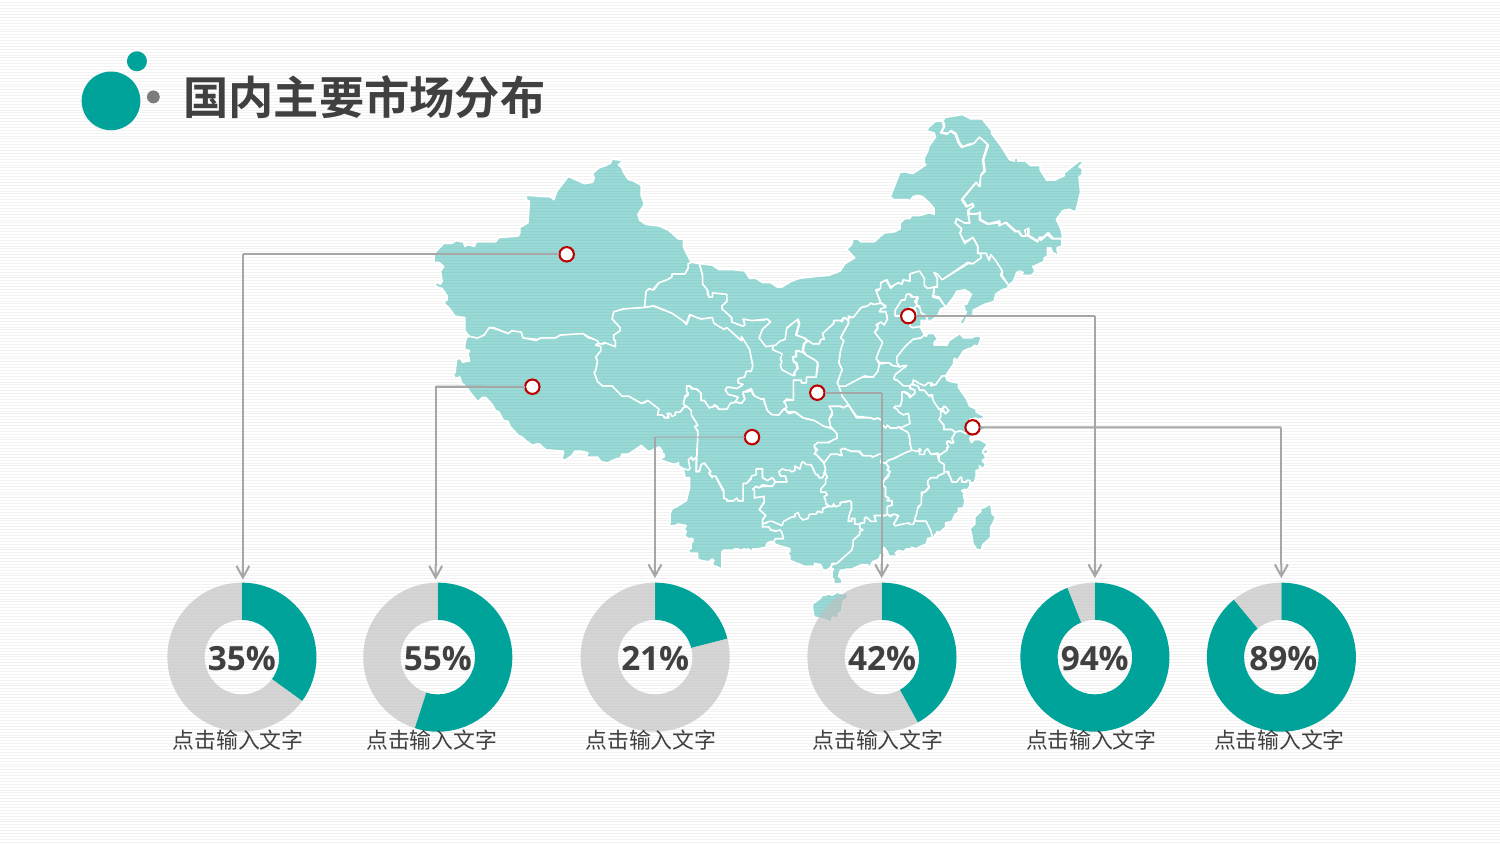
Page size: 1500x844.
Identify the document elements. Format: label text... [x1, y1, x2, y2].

chart [800, 579, 964, 735]
text_box 点击输入文字 [570, 719, 731, 761]
chart [356, 579, 520, 735]
chart [1200, 579, 1363, 735]
text_box 点击输入文字 [351, 719, 512, 761]
text_box 国内主要市场分布 [172, 63, 728, 129]
chart [1013, 579, 1177, 735]
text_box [434, 114, 1085, 622]
text_box 点击输入文字 [1010, 719, 1172, 761]
chart [160, 579, 324, 735]
chart [573, 579, 737, 735]
text_box 点击输入文字 [1199, 719, 1360, 761]
text_box 点击输入文字 [157, 719, 319, 761]
text_box 点击输入文字 [797, 719, 958, 761]
